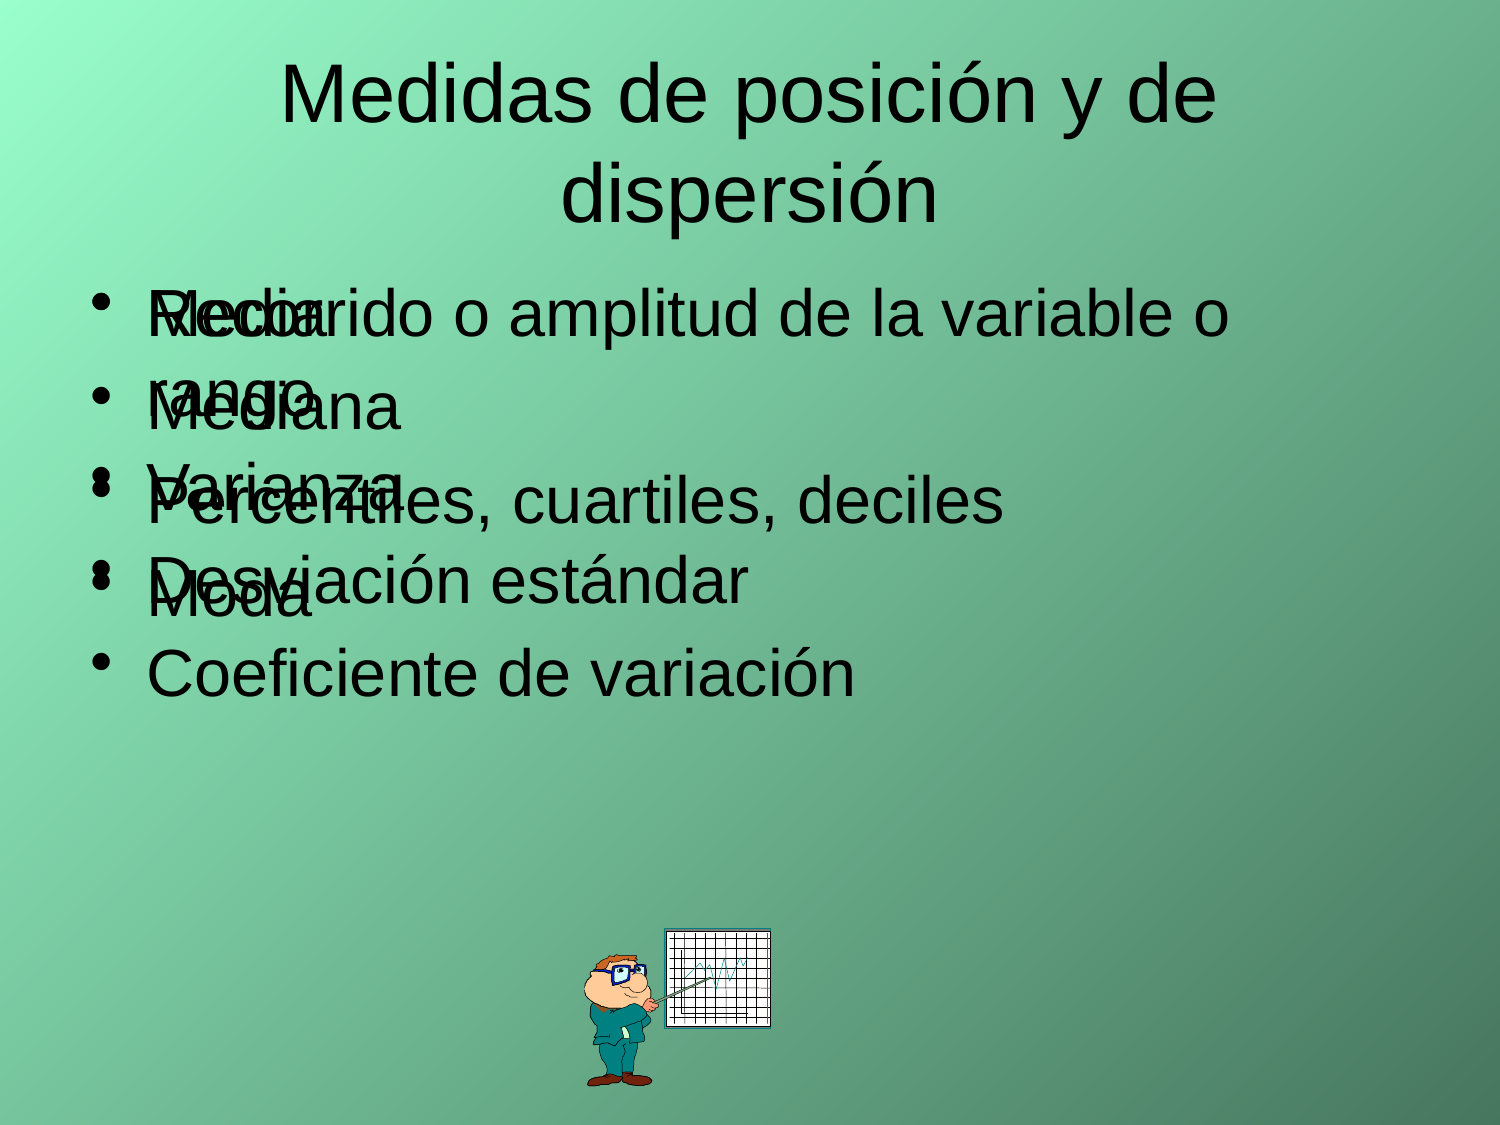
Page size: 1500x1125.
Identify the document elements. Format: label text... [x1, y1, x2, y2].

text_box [584, 928, 772, 1087]
title Medidas de posición y de dispersión [74, 44, 1426, 233]
list Recorrido o amplitud de la variable o rango Varianza Desviación estándar Coeficiente de variación [74, 262, 1426, 1006]
